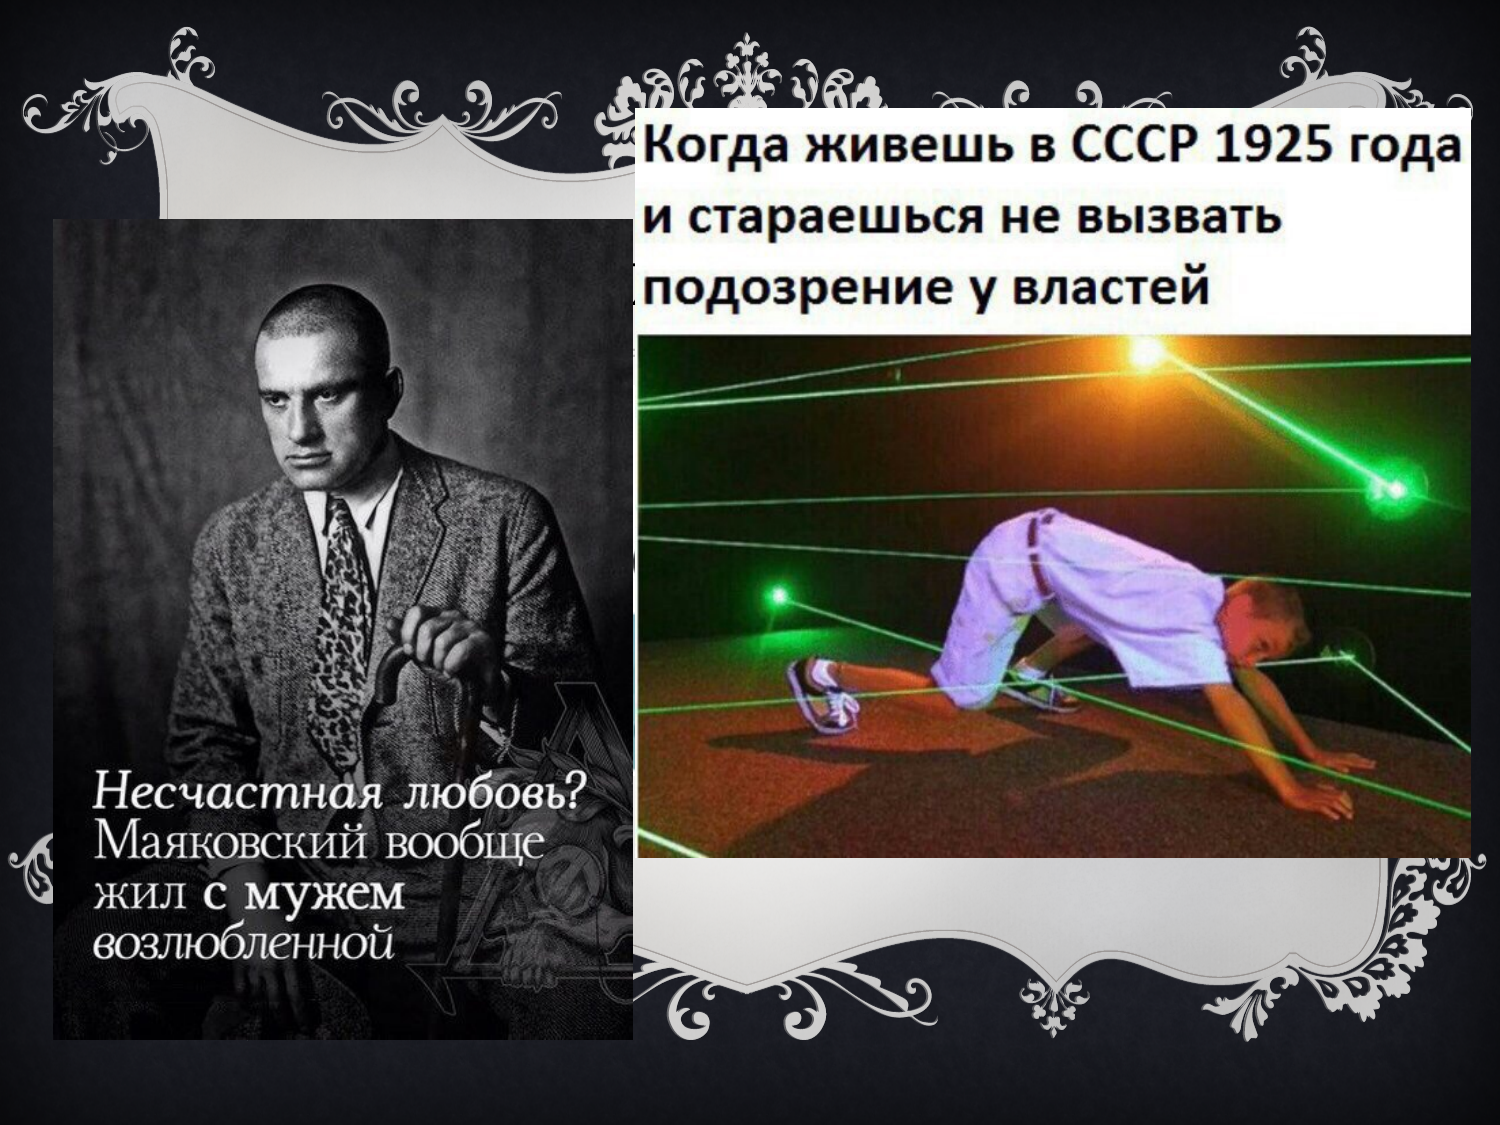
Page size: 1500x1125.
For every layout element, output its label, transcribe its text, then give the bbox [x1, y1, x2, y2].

list Ты постоянно сидишь Вк и сохраняешь смешные картиночки вроде этих? [633, 776, 1275, 900]
title Психолингвистика [225, 212, 635, 325]
picture [0, 0, 1500, 1125]
